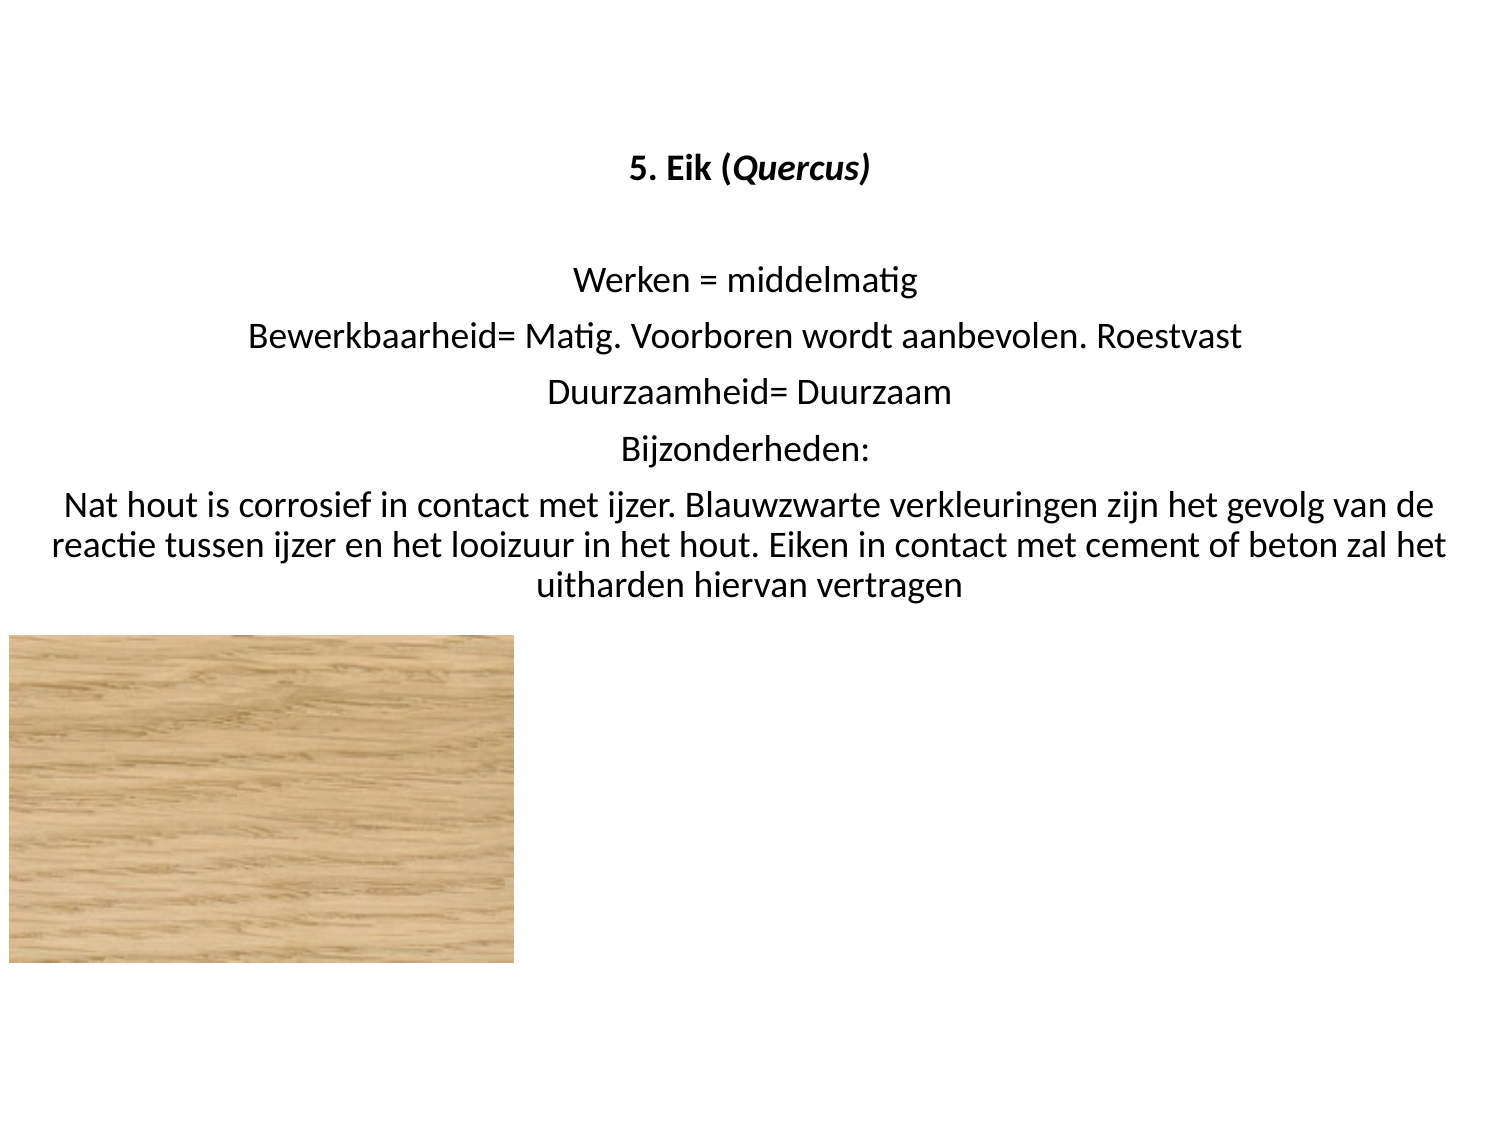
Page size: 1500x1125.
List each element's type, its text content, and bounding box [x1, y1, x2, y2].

picture [9, 635, 514, 963]
subtitle 5. Eik (Quercus) Werken = middelmatig Bewerkbaarheid= Matig. Voorboren wordt aanbevolen. Roestvast Duurzaamheid= Duurzaam Bijzonderheden: Nat hout is corrosief in contact met ijzer. Blauwzwarte verkleuringen zijn het gevolg van de reactie tussen ijzer en het looizuur in het hout. Eiken in contact met cement of beton zal het uitharden hiervan vertragen [0, 140, 1500, 985]
